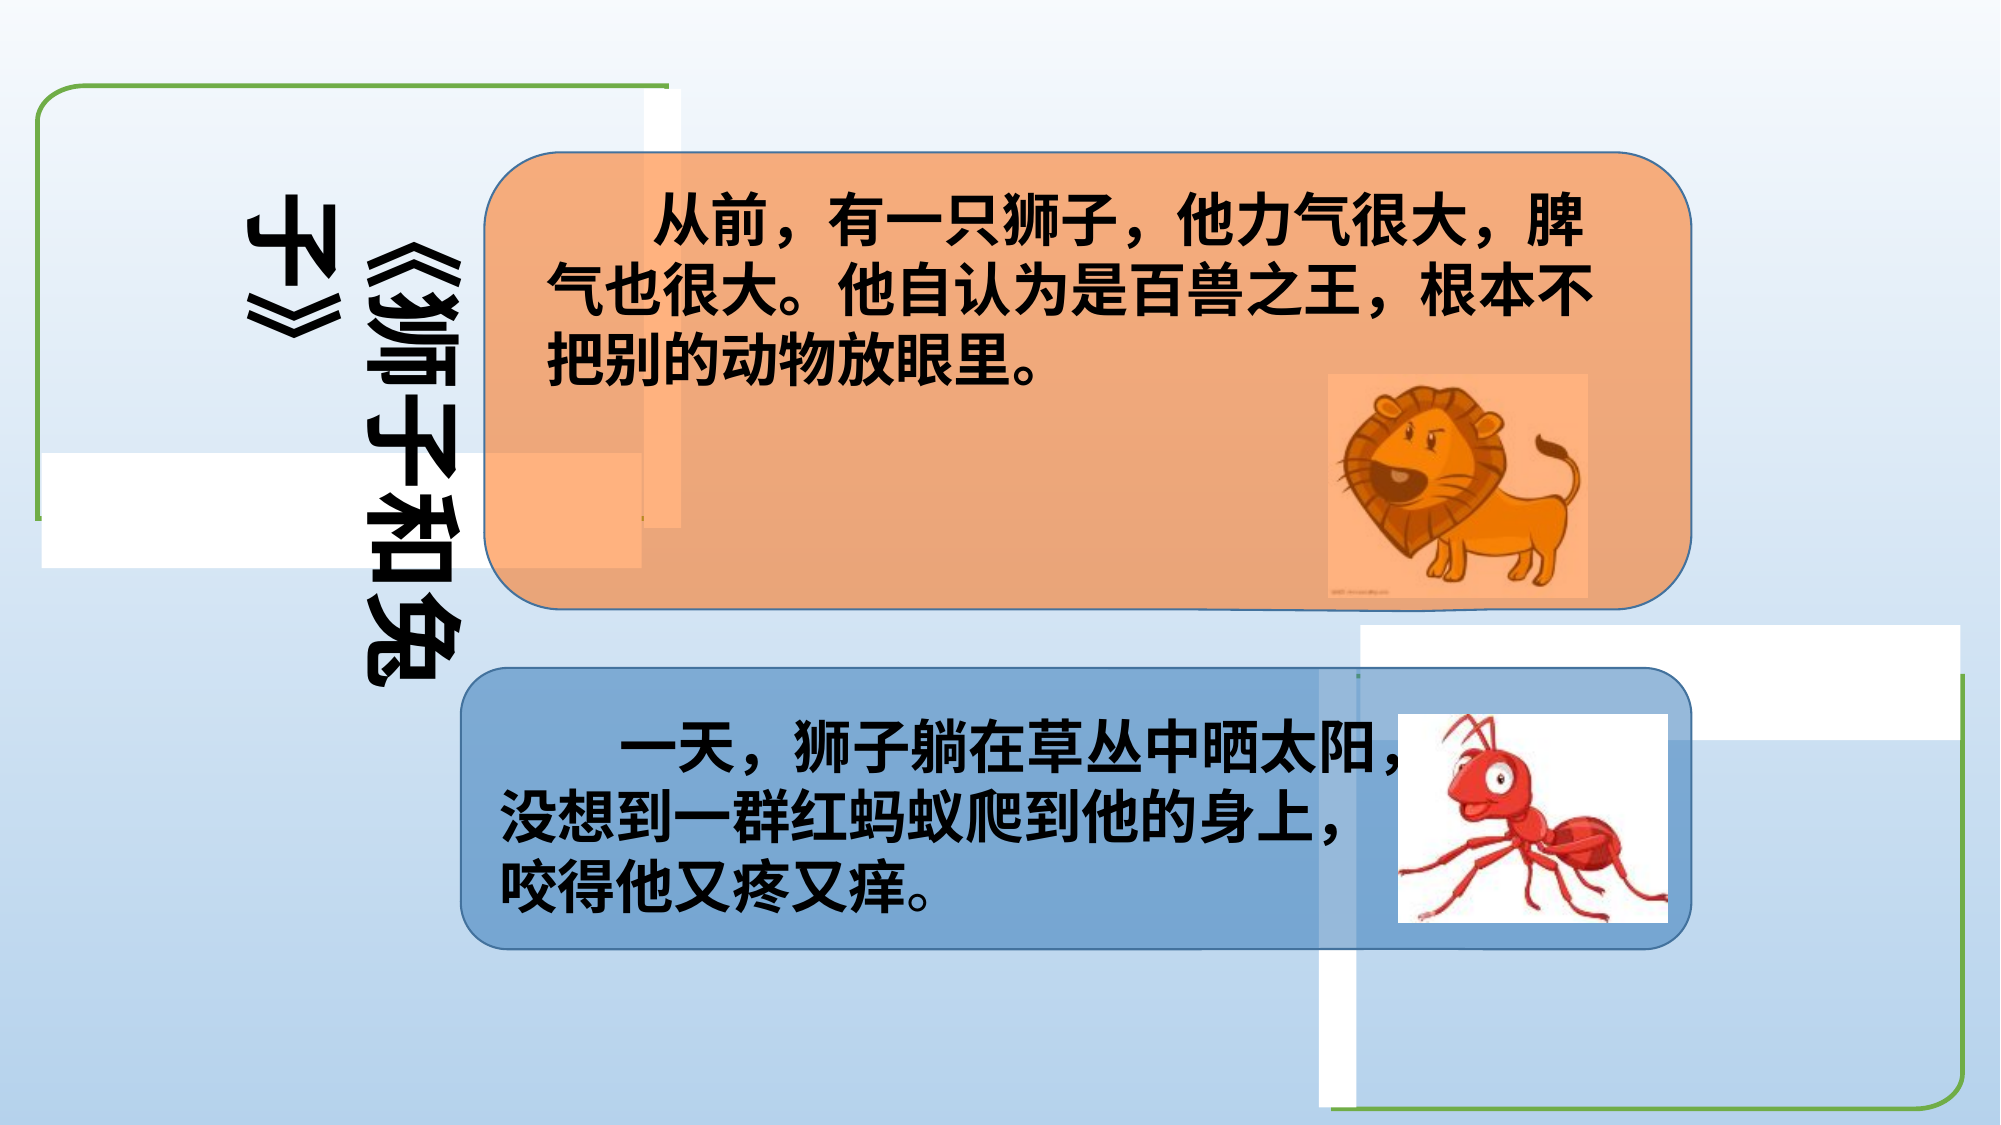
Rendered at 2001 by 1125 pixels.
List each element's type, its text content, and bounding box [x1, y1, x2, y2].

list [1328, 374, 1588, 598]
text_box 《狮子和兔子》 [332, 175, 484, 809]
text_box [459, 666, 1693, 951]
text_box 从前，有一只狮子，他力气很大，脾气也很大。他自认为是百兽之王，根本不把别的动物放眼里。 [531, 175, 1610, 401]
text_box [484, 151, 1693, 613]
text_box 一天，狮子躺在草丛中晒太阳，没想到一群红蚂蚁爬到他的身上，咬得他又疼又痒。 [484, 703, 1446, 928]
picture [1398, 714, 1668, 923]
